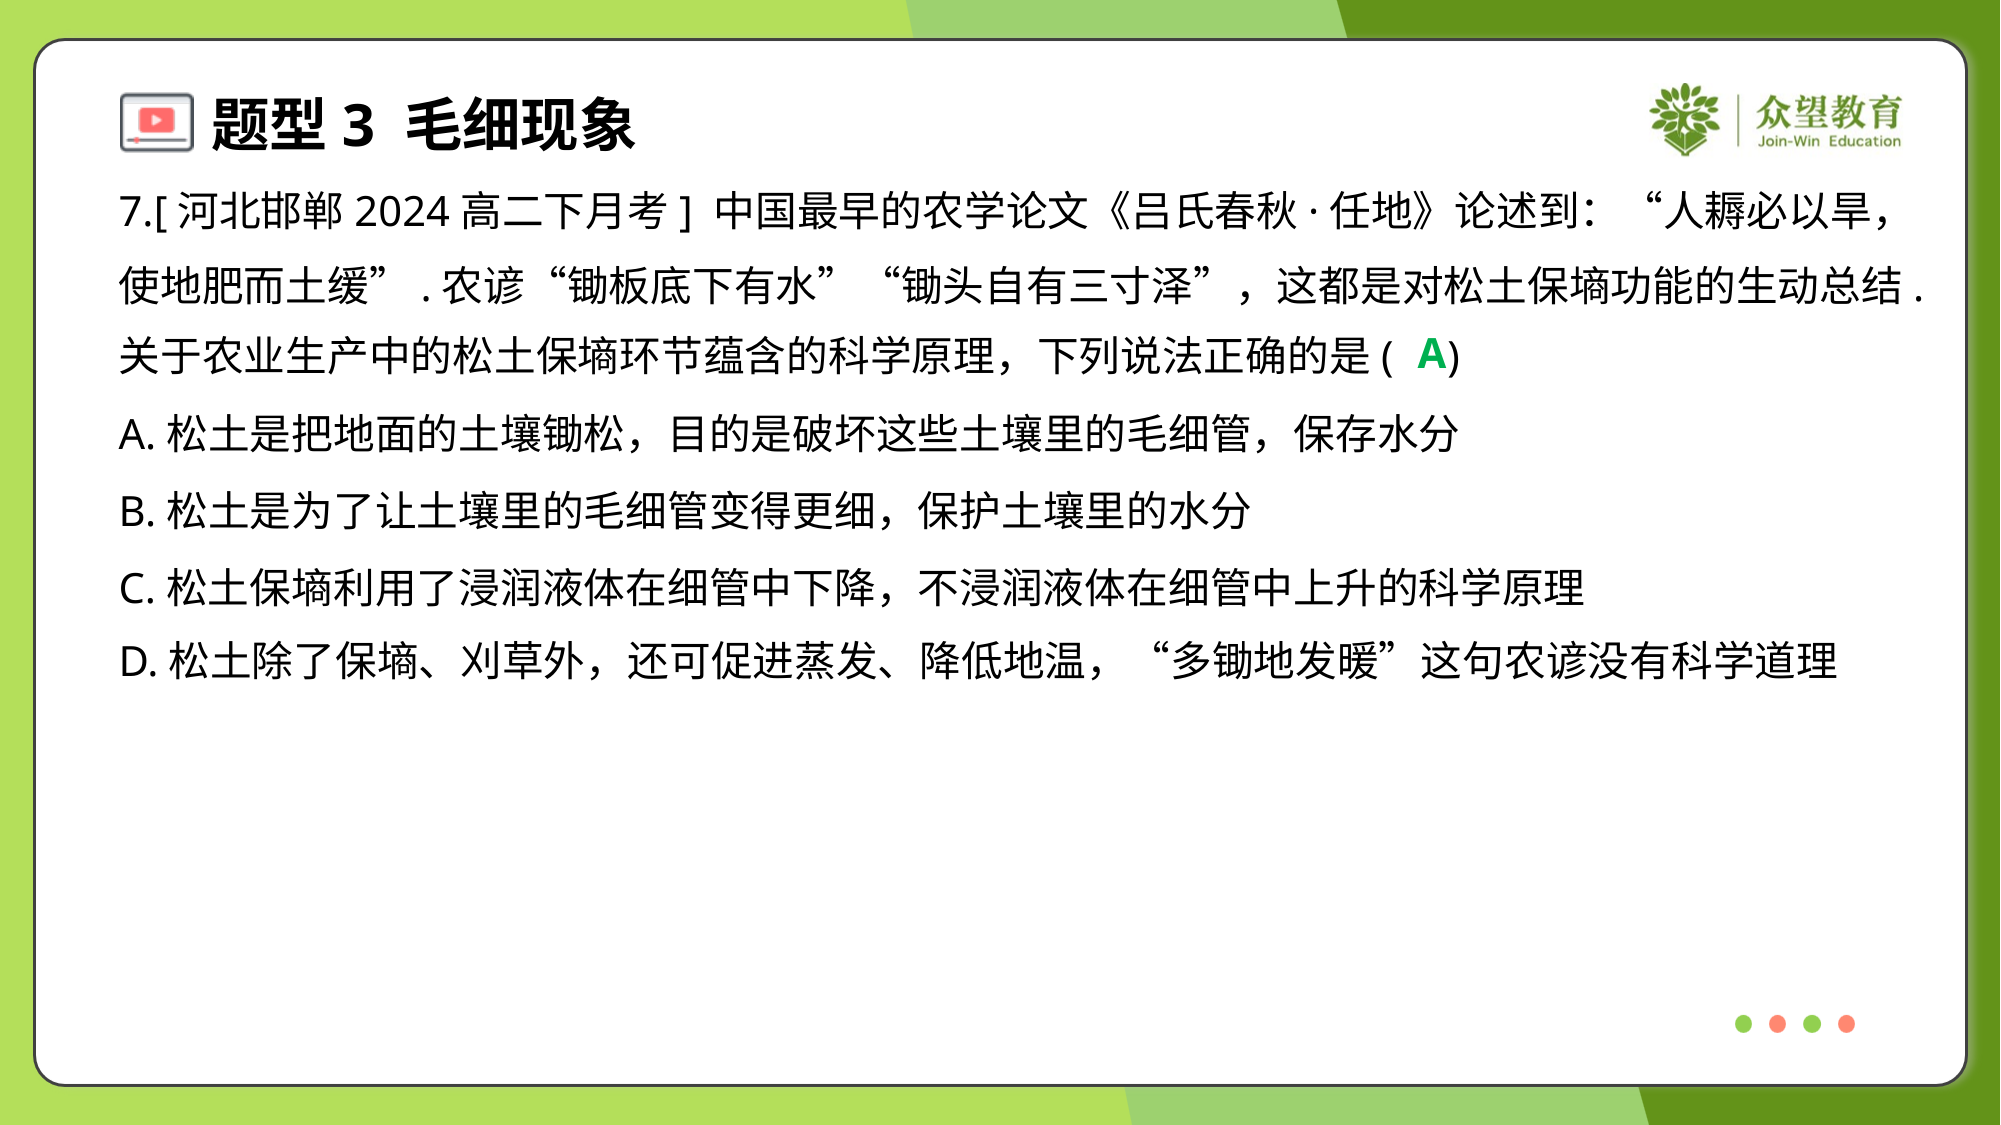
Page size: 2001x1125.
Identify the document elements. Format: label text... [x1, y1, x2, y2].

picture [0, 0, 2000, 1125]
text_box A [1401, 306, 1463, 371]
text_box 7.[河北邯郸2024高二下月考] 中国最早的农学论文《吕氏春秋·任地》论述到：“人耨必以旱， 使地肥而土缓”.农谚“锄板底下有水”“锄头自有三寸泽”，这都是对松土保墒功能的生动总结. 关于农业生产中的松土保墒环节蕴含的科学原理，下列说法正确的是( ) [118, 159, 1883, 373]
text_box A.松土是把地面的土壤锄松，目的是破坏这些土壤里的毛细管，保存水分 B.松土是为了让土壤里的毛细管变得更细，保护土壤里的水分 C.松土保墒利用了浸润液体在细管中下降，不浸润液体在细管中上升的科学原理 D.松土除了保墒、刈草外，还可促进蒸发、降低地温，“多锄地发暖”这句农谚没有科学道理 [118, 382, 1883, 678]
